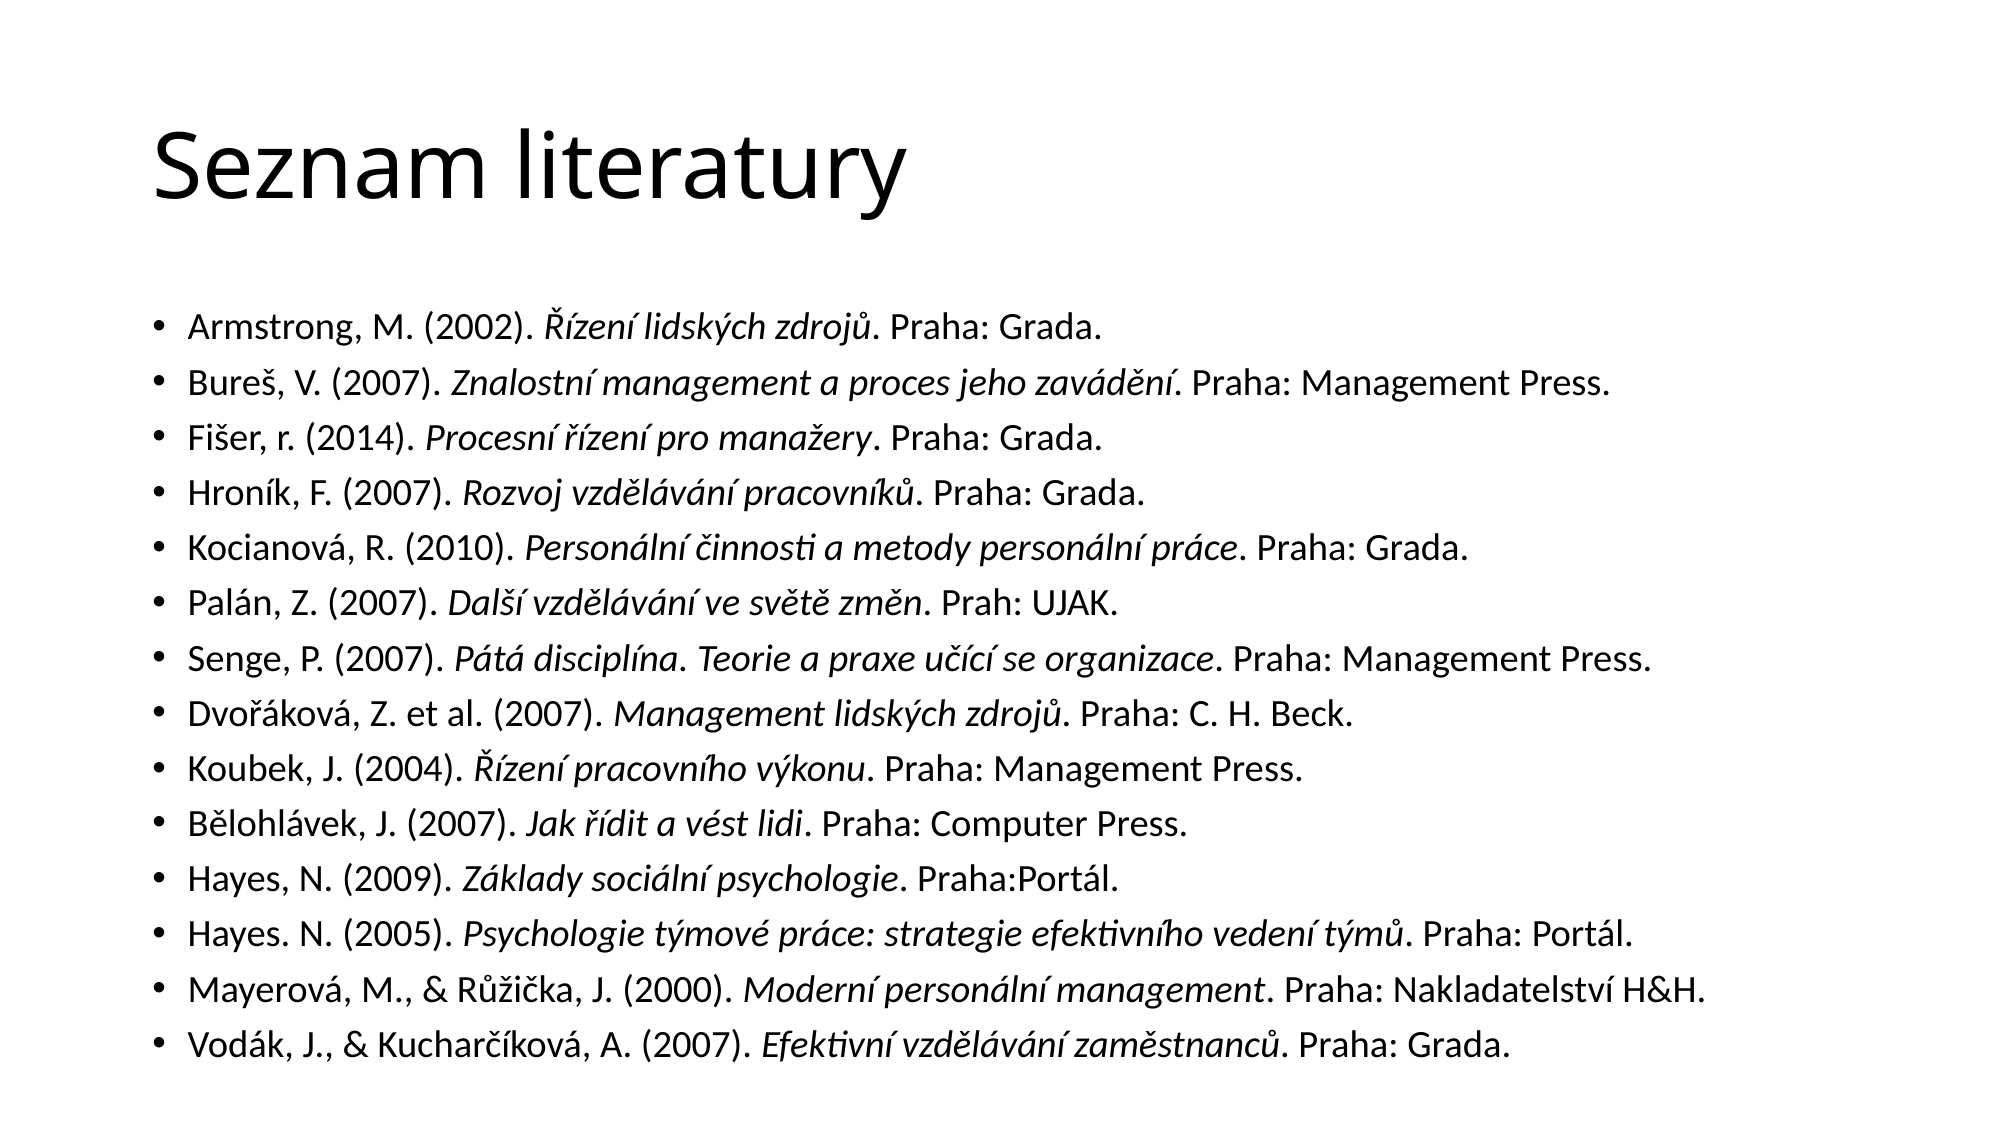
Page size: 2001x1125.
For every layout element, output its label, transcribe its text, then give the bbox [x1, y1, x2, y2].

title Seznam literatury [137, 59, 1863, 278]
list Armstrong, M. (2002). Řízení lidských zdrojů. Praha: Grada. Bureš, V. (2007). Znalostní management a proces jeho zavádění. Praha: Management Press. Fišer, r. (2014). Procesní řízení pro manažery. Praha: Grada. Hroník, F. (2007). Rozvoj vzdělávání pracovníků. Praha: Grada. Kocianová, R. (2010). Personální činnosti a metody personální práce. Praha: Grada. Palán, Z. (2007). Další vzdělávání ve světě změn. Prah: UJAK. Senge, P. (2007). Pátá disciplína. Teorie a praxe učící se organizace. Praha: Management Press. Dvořáková, Z. et al. (2007). Management lidských zdrojů. Praha: C. H. Beck. Koubek, J. (2004). Řízení pracovního výkonu. Praha: Management Press. Bělohlávek, J. (2007). Jak řídit a vést lidi. Praha: Computer Press. Hayes, N. (2009). Základy sociální psychologie. Praha:Portál. Hayes. N. (2005). Psychologie týmové práce: strategie efektivního vedení týmů. Praha: Portál. Mayerová, M., & Růžička, J. (2000). Moderní personální management. Praha: Nakladatelství H&H. Vodák, J., & Kucharčíková, A. (2007). Efektivní vzdělávání zaměstnanců. Praha: Grada. [137, 299, 1968, 1084]
